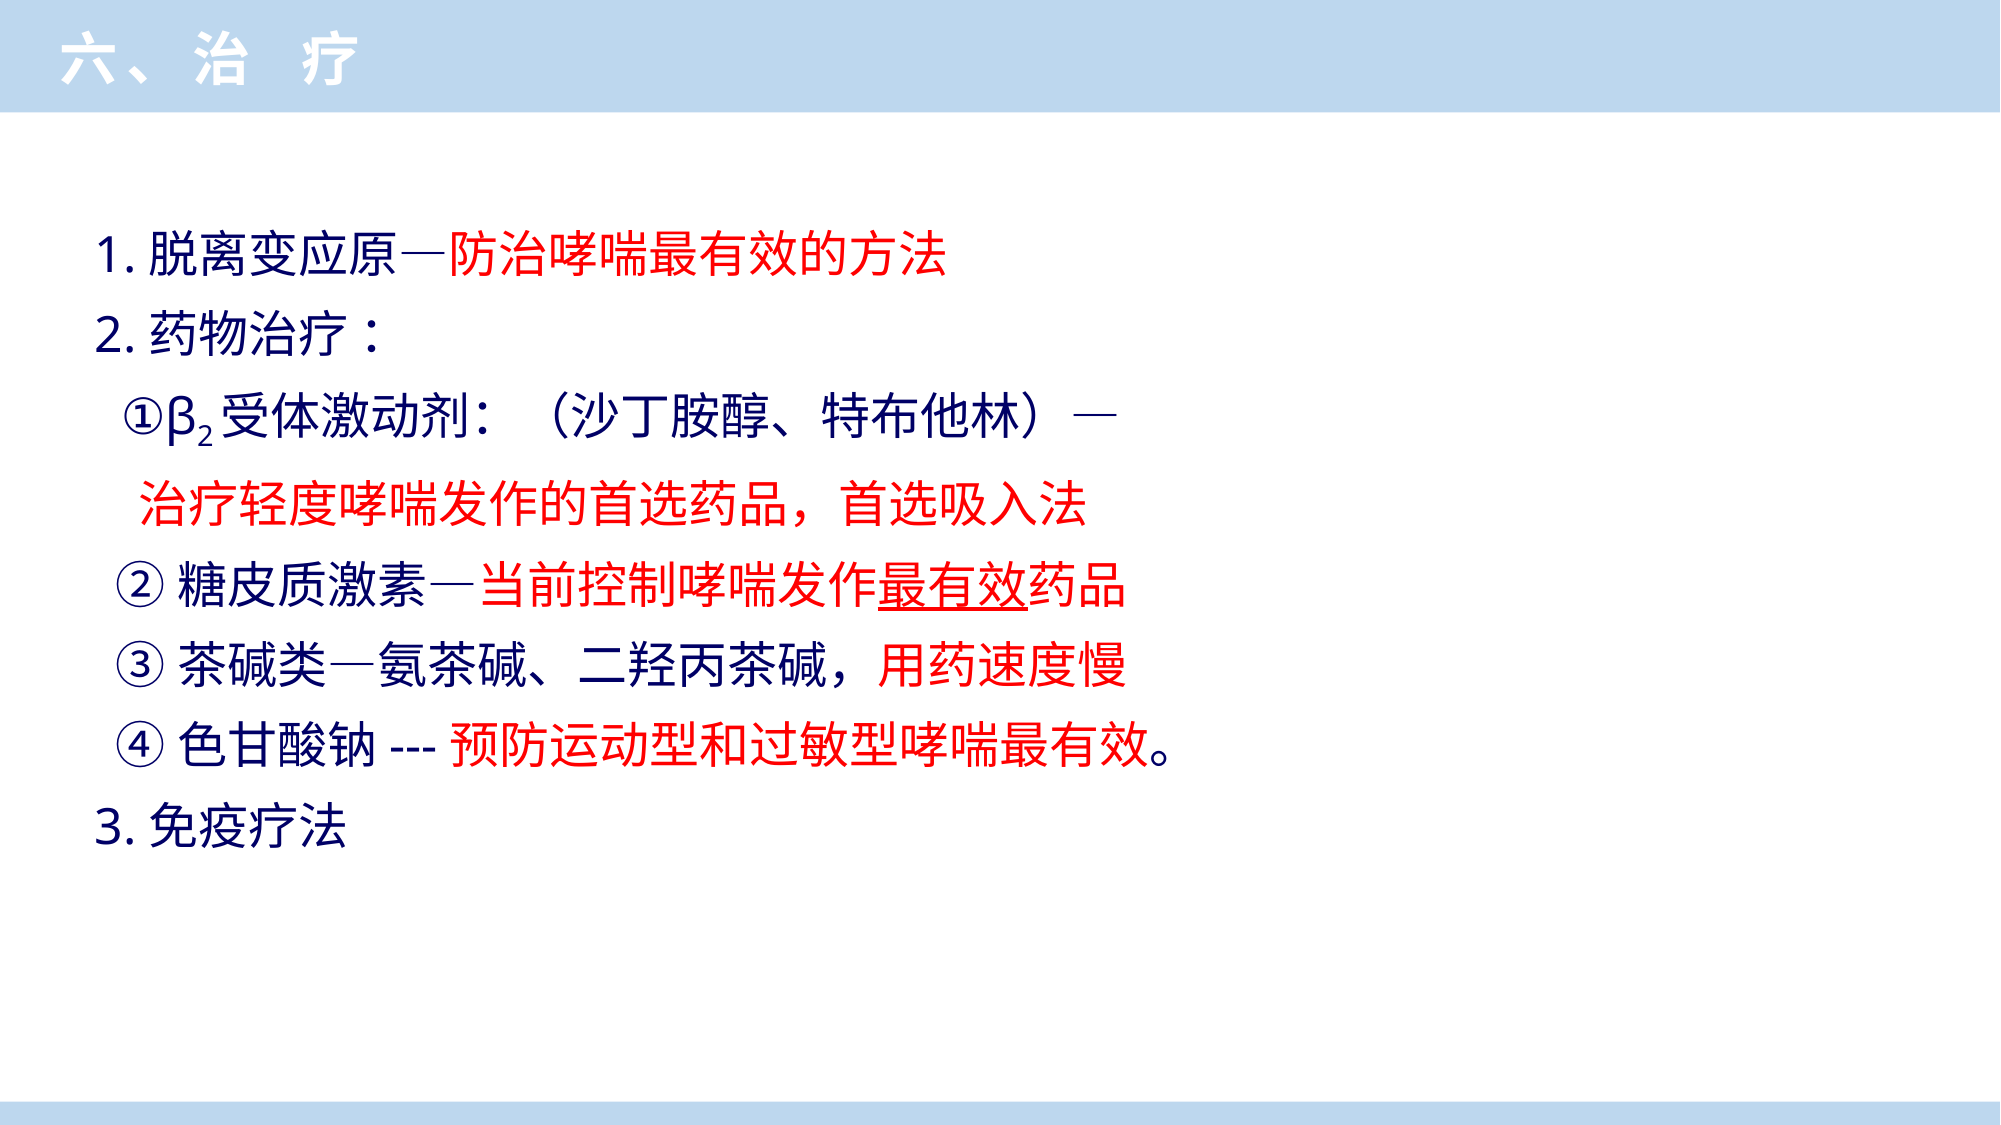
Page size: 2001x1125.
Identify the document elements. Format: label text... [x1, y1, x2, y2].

text_box 1.脱离变应原—防治哮喘最有效的方法 2.药物治疗 ： ①β2受体激动剂：（沙丁胺醇、特布他林）— 治疗轻度哮喘发作的首选药品，首选吸入法 ②糖皮质激素—当前控制哮喘发作最有效药品 ③茶碱类—氨茶碱、二羟丙茶碱，用药速度慢 ④色甘酸钠---预防运动型和过敏型哮喘最有效。 3.免疫疗法 [48, 202, 1870, 1011]
text_box 六、治 疗 [47, 16, 372, 98]
